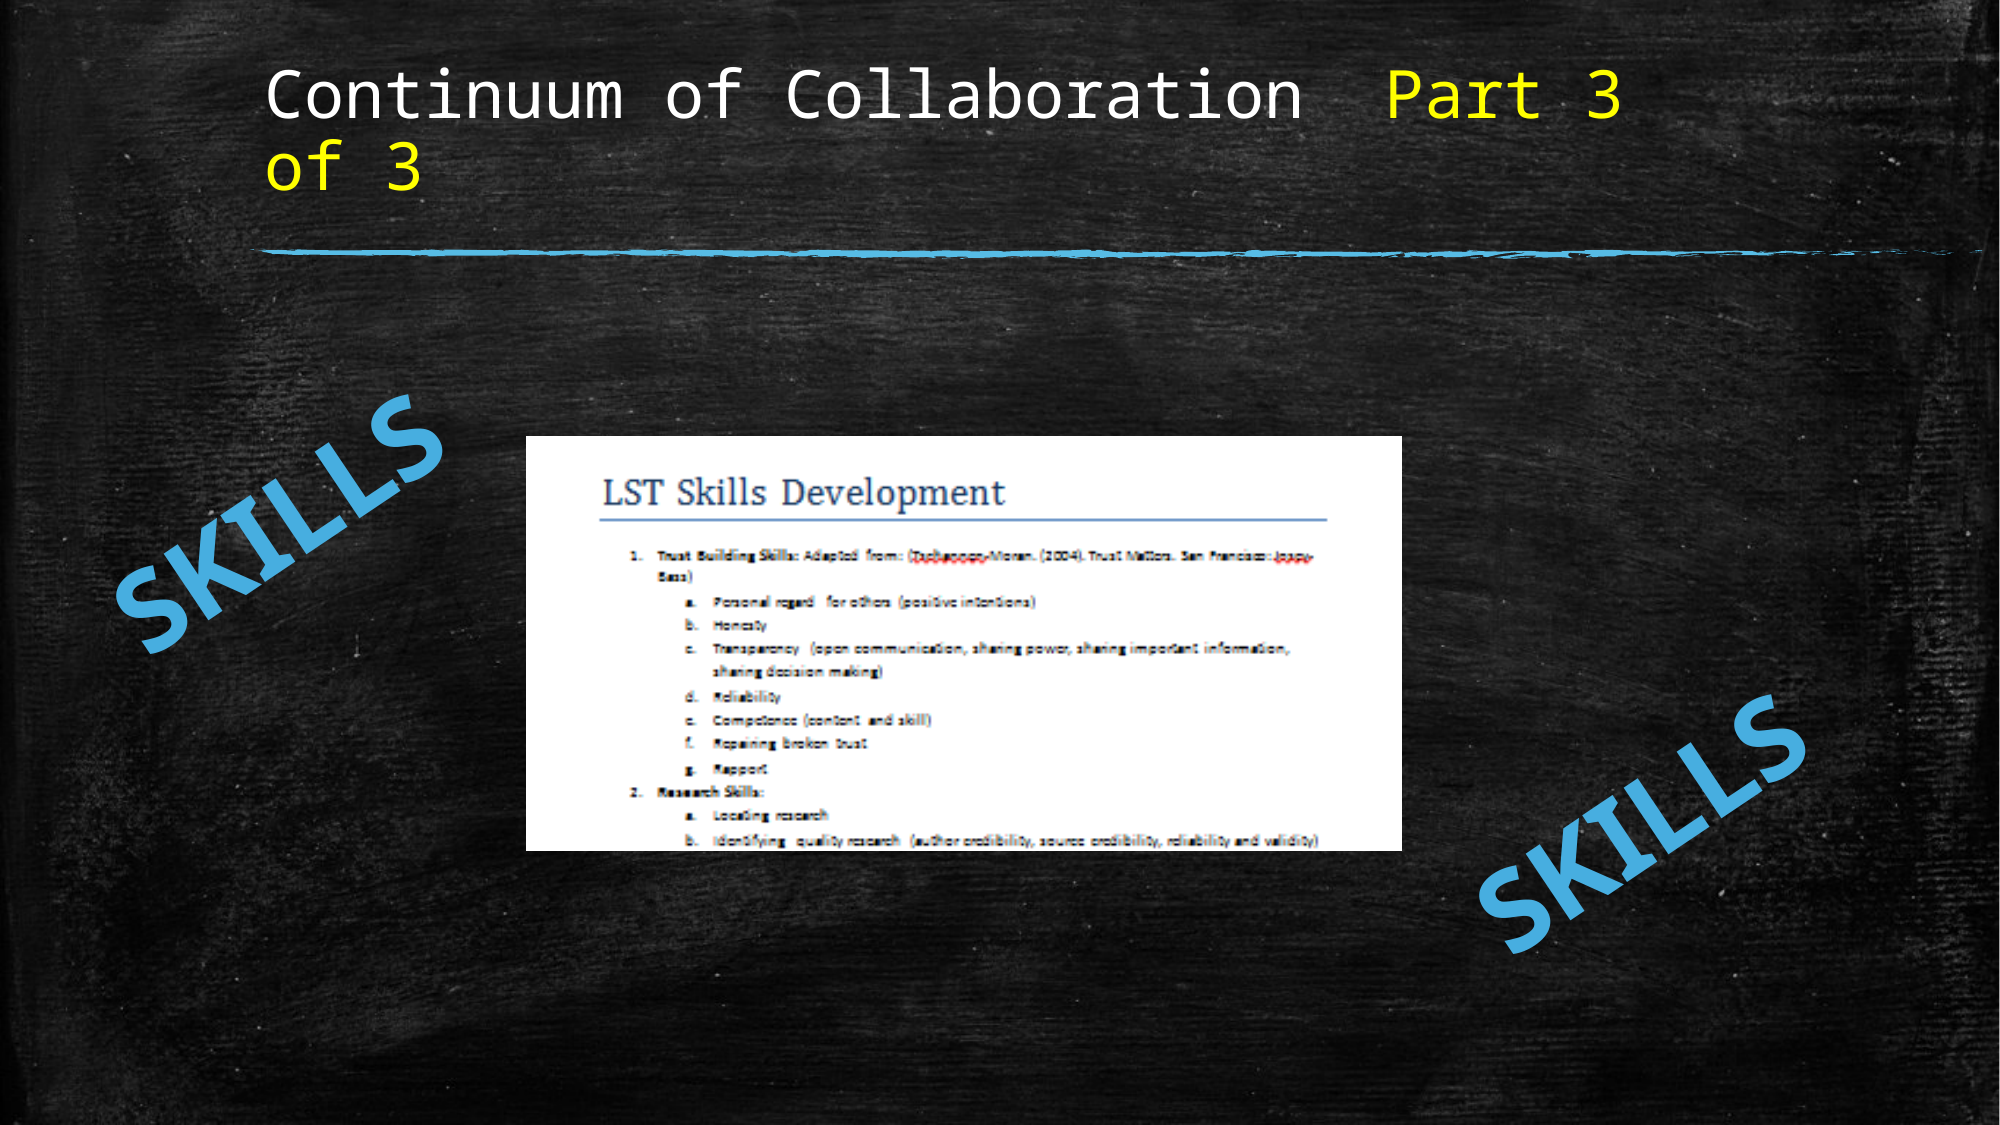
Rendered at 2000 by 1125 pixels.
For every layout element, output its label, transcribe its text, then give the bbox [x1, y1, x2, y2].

picture [525, 436, 1402, 851]
text_box skills [69, 346, 485, 694]
text_box skills [1431, 646, 1847, 994]
title Continuum of Collaboration Part 3 of 3 [249, 45, 1750, 213]
